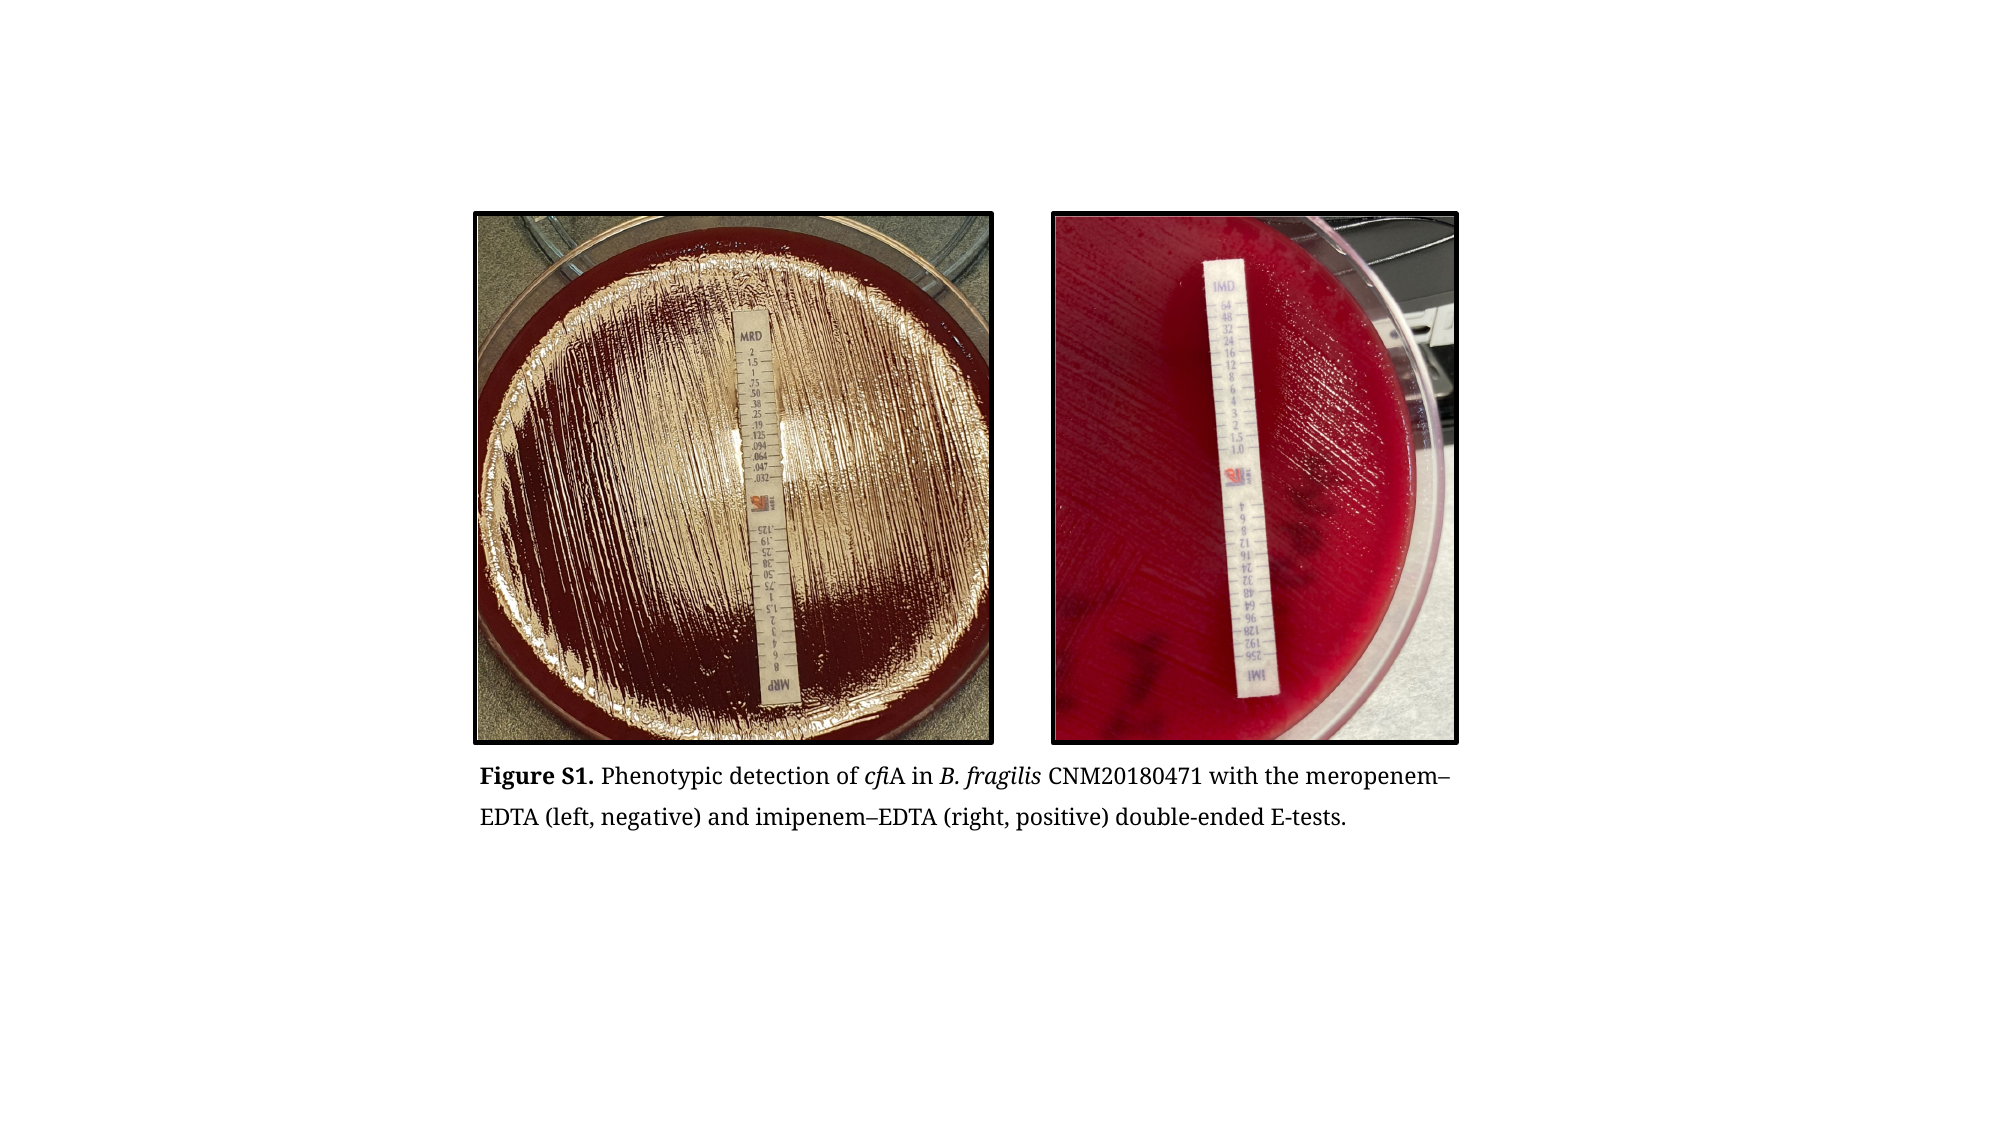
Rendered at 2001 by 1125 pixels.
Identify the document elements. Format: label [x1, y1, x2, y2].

text_box [465, 215, 1465, 839]
